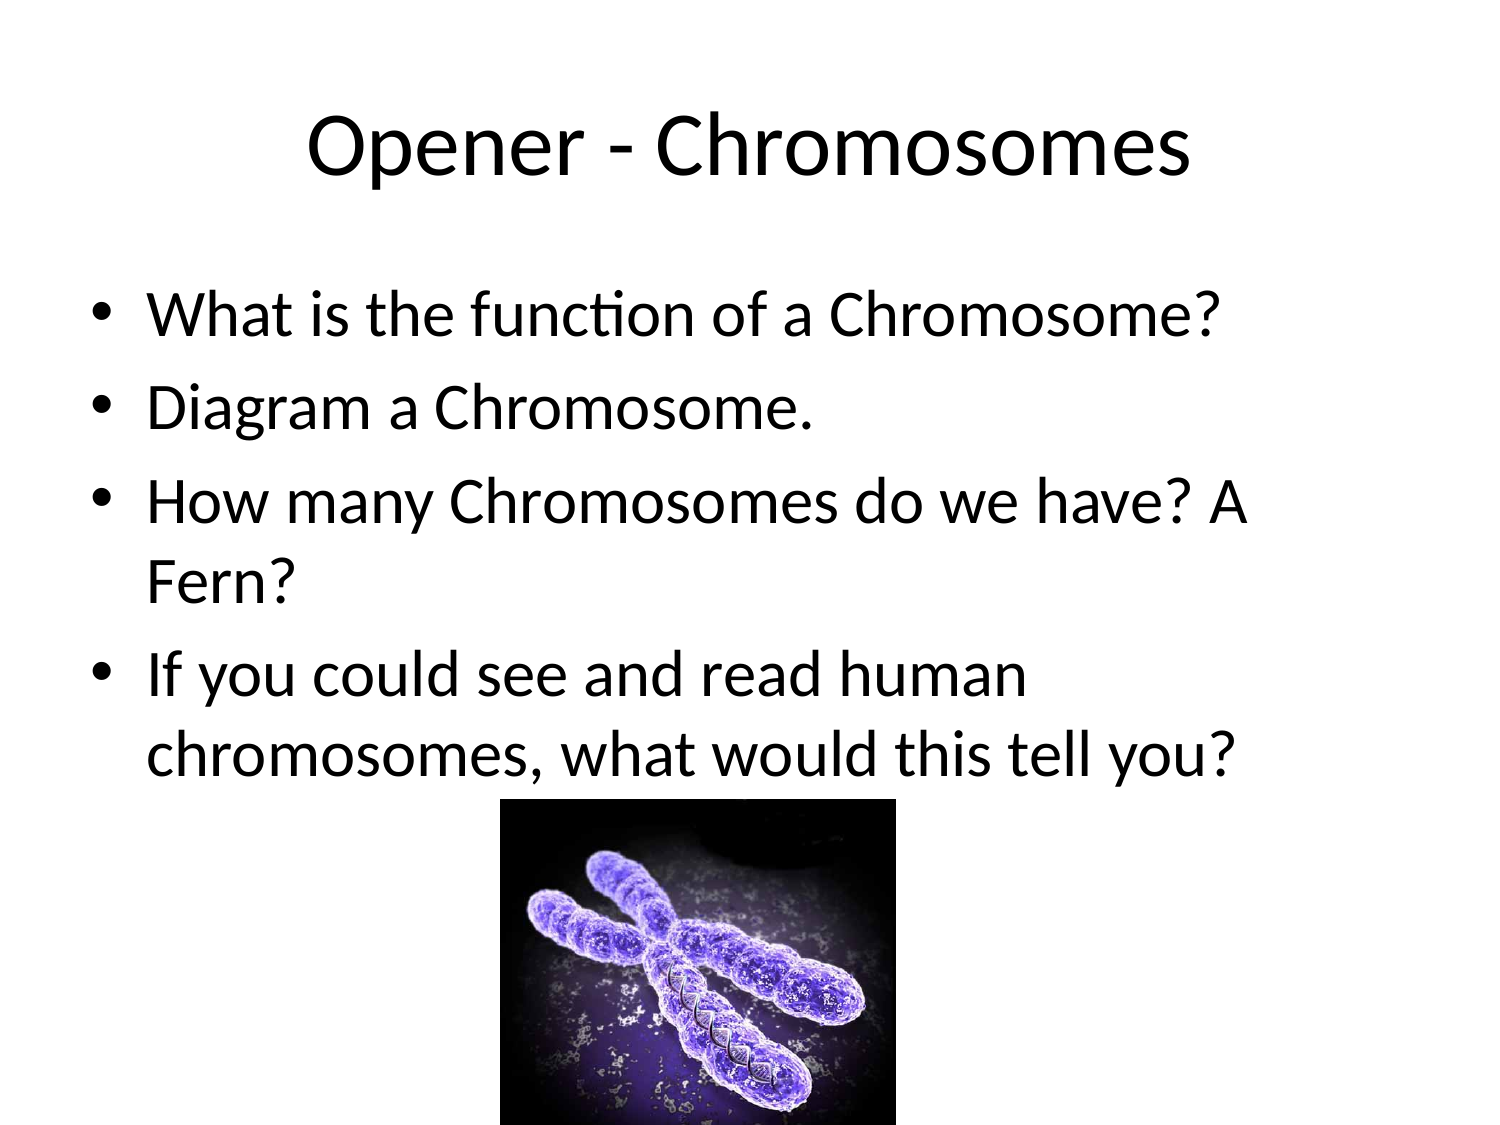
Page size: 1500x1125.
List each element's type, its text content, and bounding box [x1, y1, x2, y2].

picture [499, 799, 896, 1125]
title Opener - Chromosomes [74, 44, 1426, 233]
list What is the function of a Chromosome? Diagram a Chromosome. How many Chromosomes do we have? A Fern? If you could see and read human chromosomes, what would this tell you? [74, 262, 1426, 1006]
